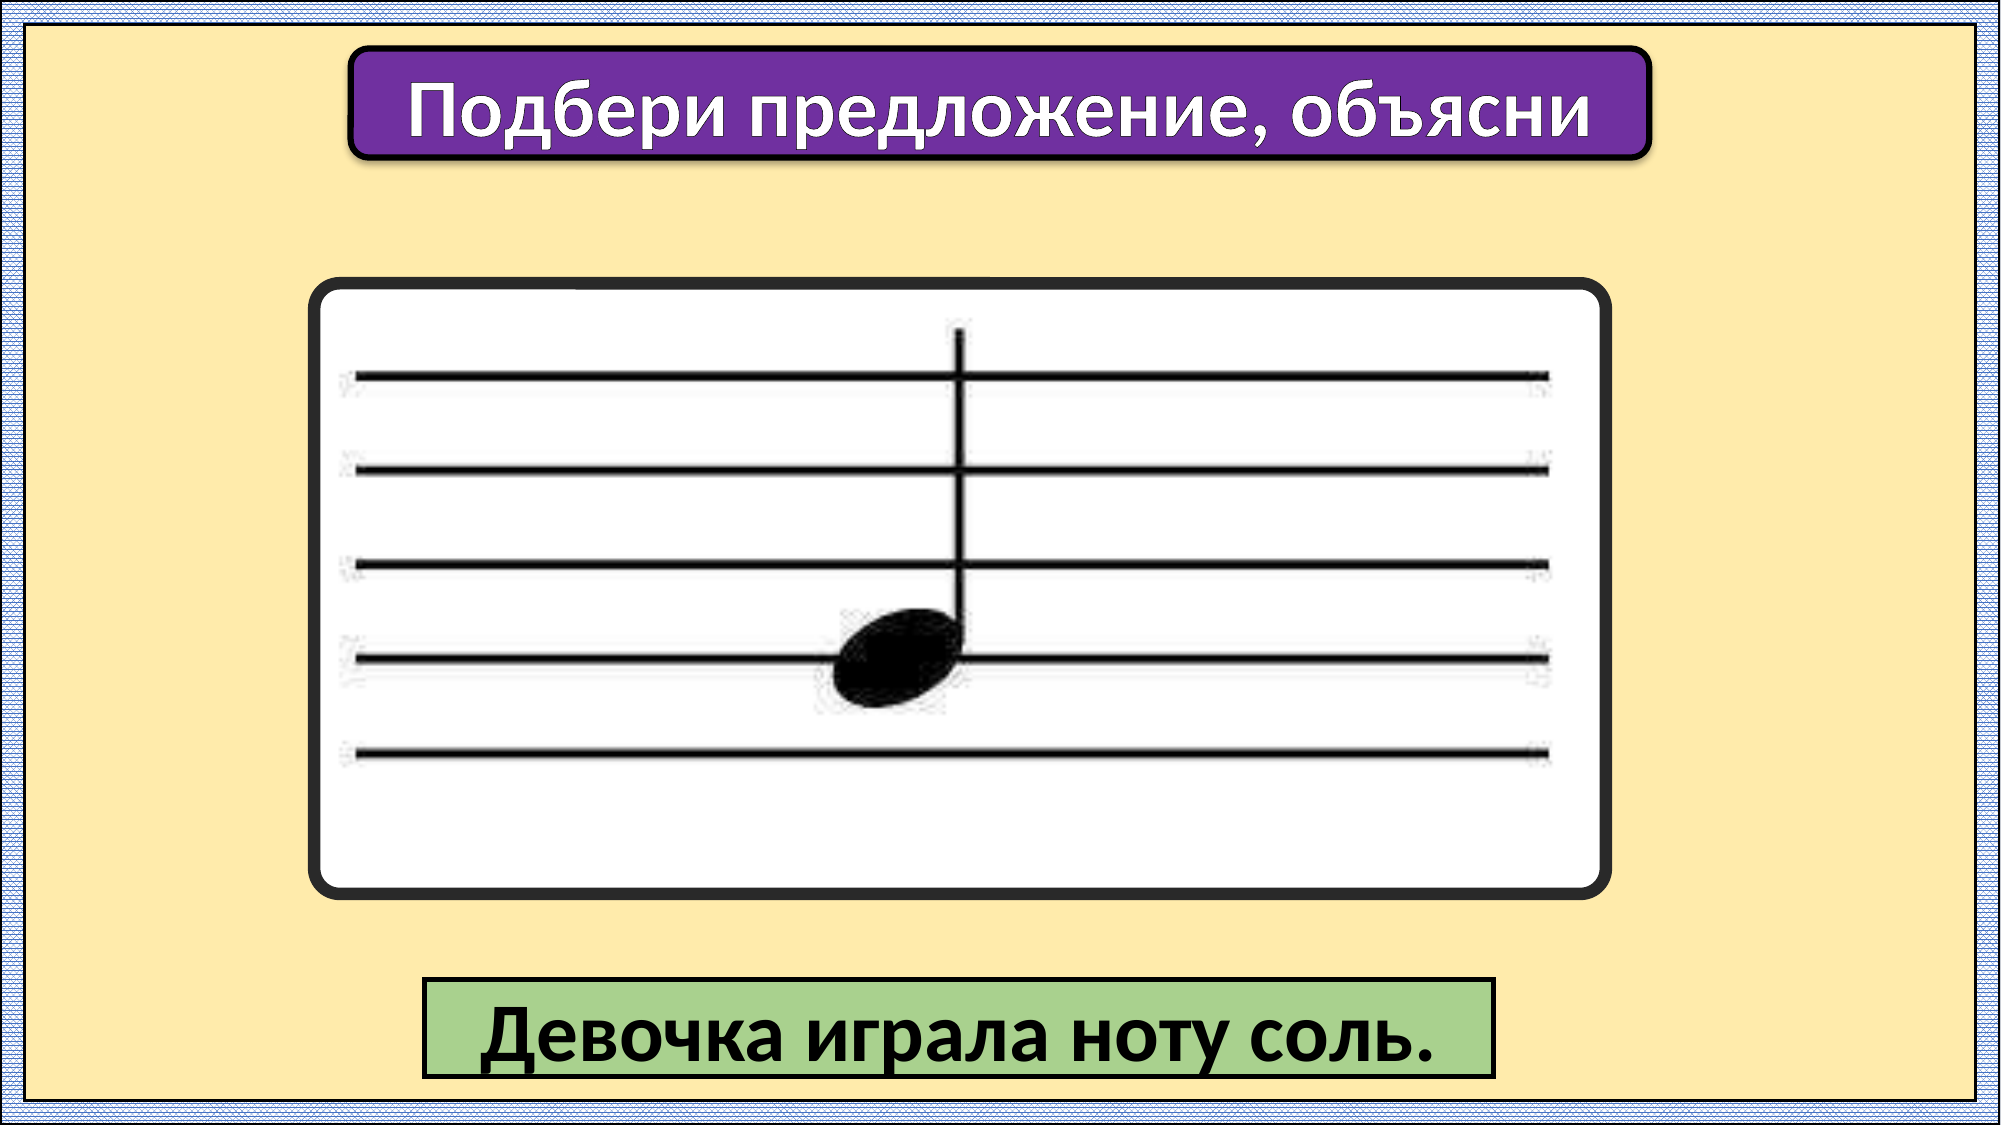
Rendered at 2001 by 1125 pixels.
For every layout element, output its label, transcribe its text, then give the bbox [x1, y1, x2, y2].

text_box Девочка играла ноту соль. [424, 979, 1494, 1077]
text_box Подбери предложение, объясни [349, 47, 1651, 159]
picture [314, 283, 1606, 894]
